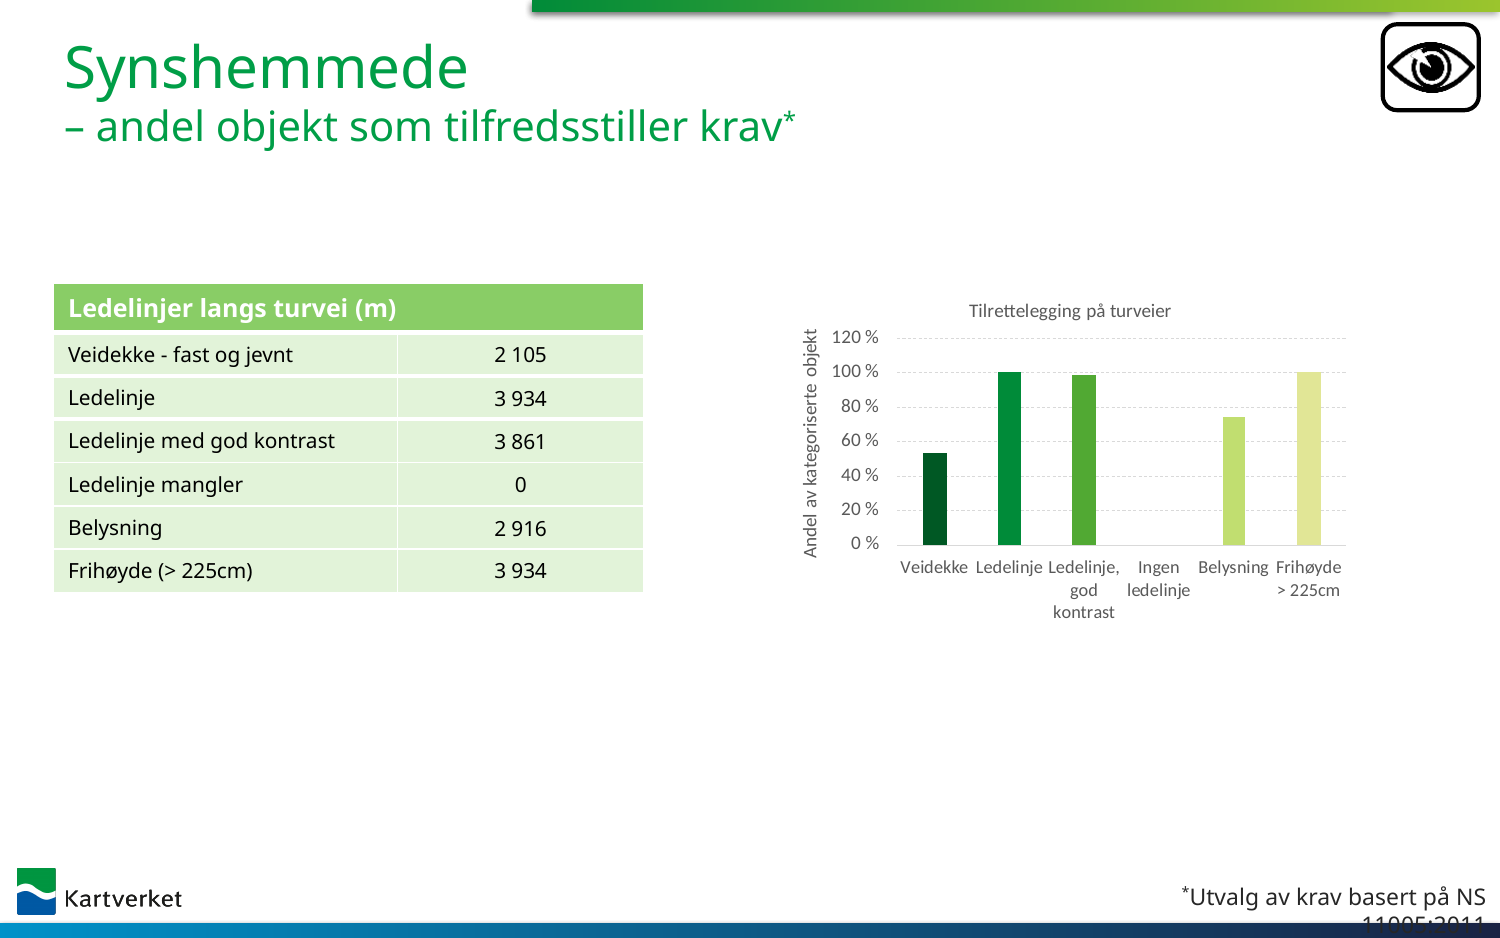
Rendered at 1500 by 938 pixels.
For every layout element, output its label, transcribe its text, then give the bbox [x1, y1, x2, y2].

table_cell 2 916 [398, 507, 643, 548]
table_cell Veidekke - fast og jevnt [54, 335, 397, 374]
table_cell 2 105 [398, 335, 643, 374]
table_header Ledelinjer langs turvei (m) [54, 284, 643, 330]
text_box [1382, 24, 1480, 111]
text_box *Utvalg av krav basert på NS 11005:2011 [1068, 873, 1500, 938]
table_cell 3 861 [398, 421, 643, 462]
table_cell 0 [398, 463, 643, 505]
table_cell Ledelinje mangler [54, 463, 397, 505]
table_cell Belysning [54, 507, 397, 548]
table_cell Frihøyde (> 225cm) [54, 550, 397, 592]
table_cell 3 934 [398, 378, 643, 417]
table_cell Ledelinje [54, 378, 397, 417]
table_cell 3 934 [398, 550, 643, 592]
text_box Synshemmede – andel objekt som tilfredsstiller krav* [49, 24, 1431, 158]
picture [791, 291, 1349, 630]
table_cell Ledelinje med god kontrast [54, 421, 397, 462]
